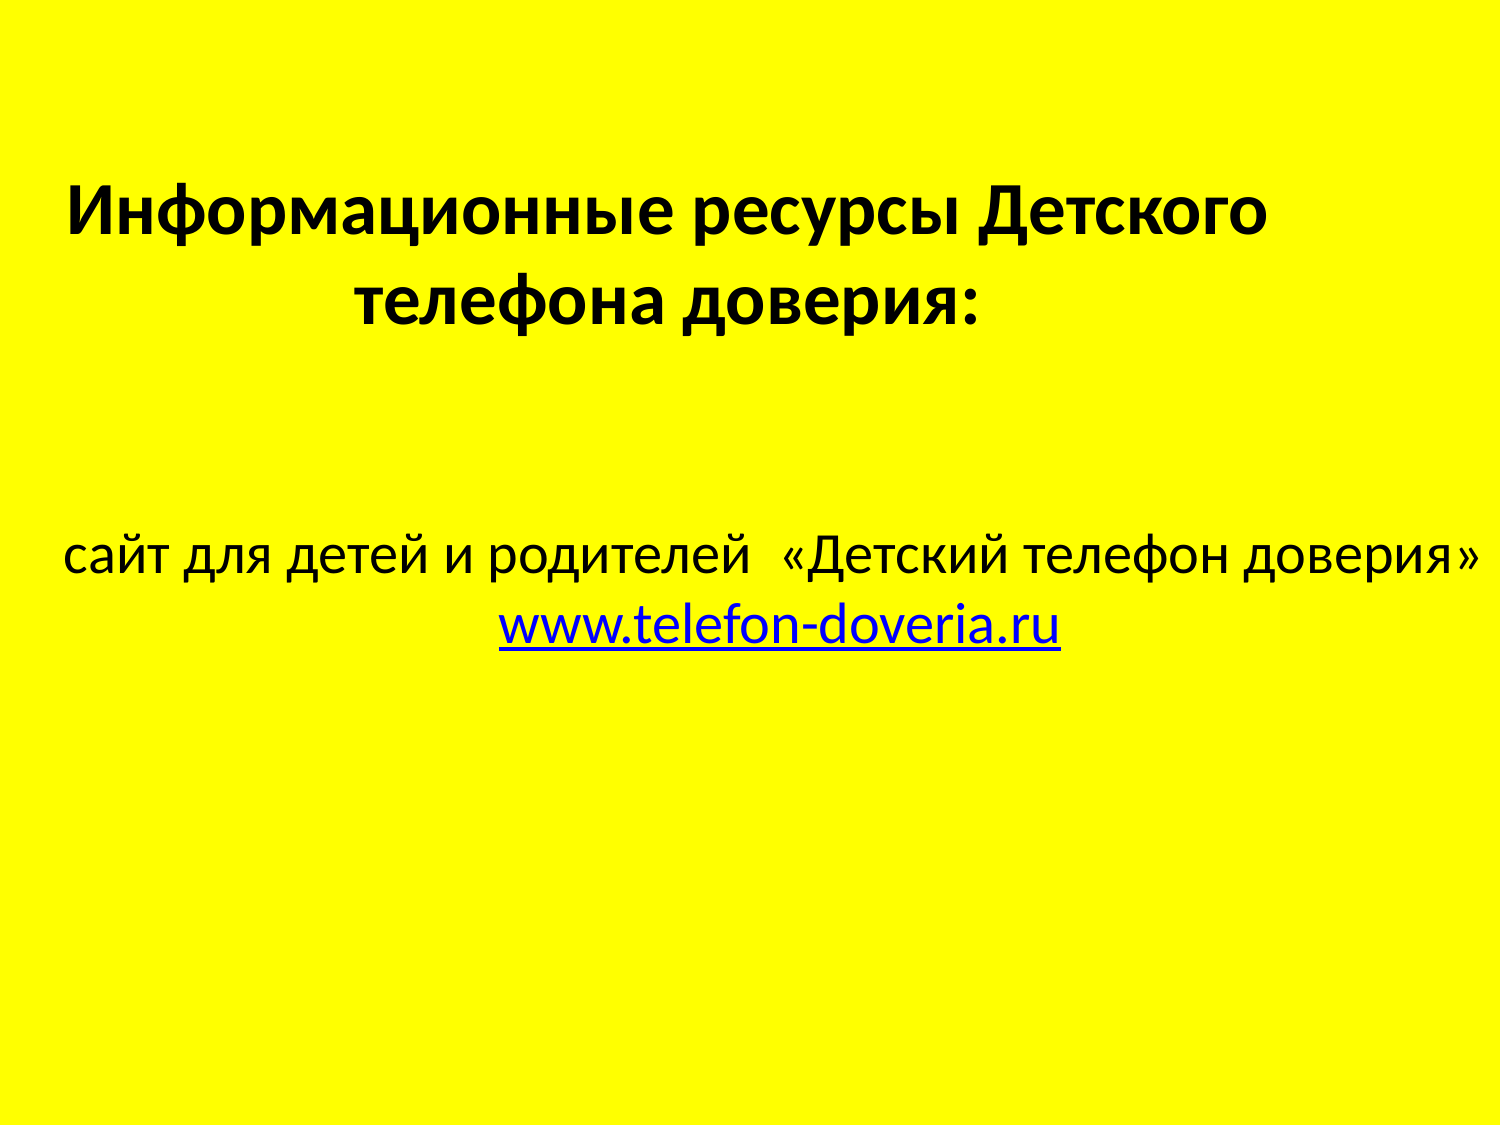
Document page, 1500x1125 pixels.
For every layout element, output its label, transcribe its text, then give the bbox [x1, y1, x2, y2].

text_box Информационные ресурсы Детского телефона доверия: [46, 152, 1290, 348]
text_box сайт для детей и родителей «Детский телефон доверия» www.telefon-doveria.ru [46, 328, 1500, 753]
